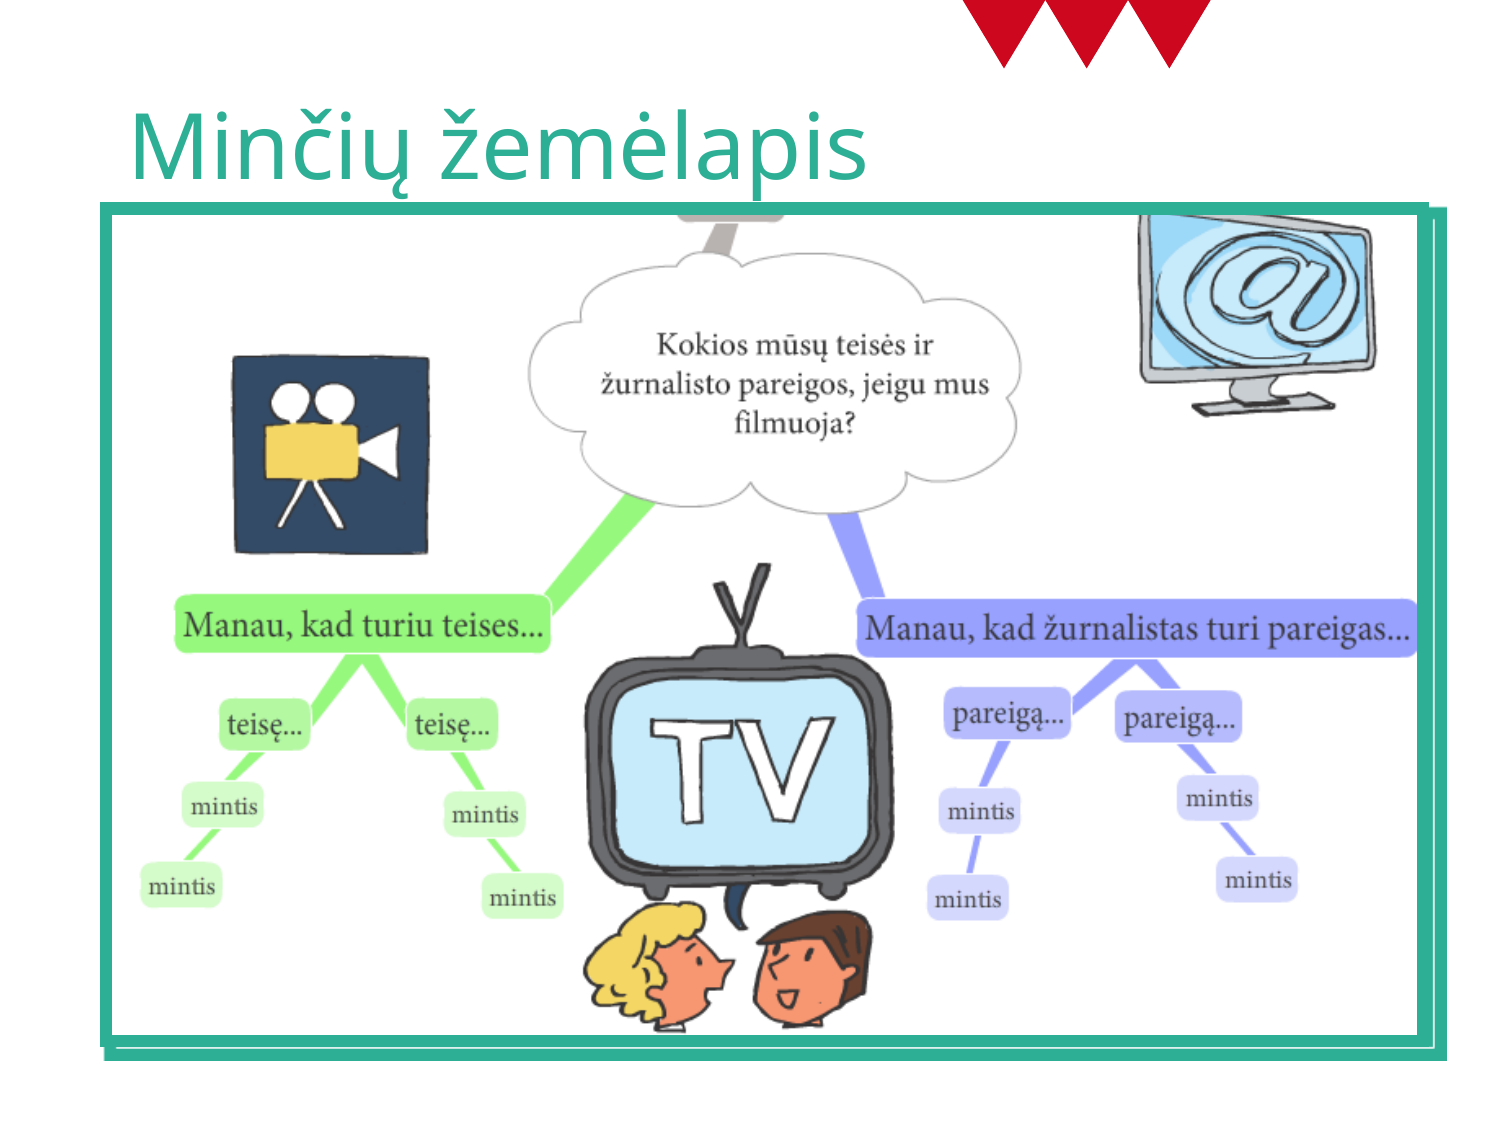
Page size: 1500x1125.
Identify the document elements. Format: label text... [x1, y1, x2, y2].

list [111, 214, 1418, 1036]
title Minčių žemėlapis [112, 66, 1388, 213]
